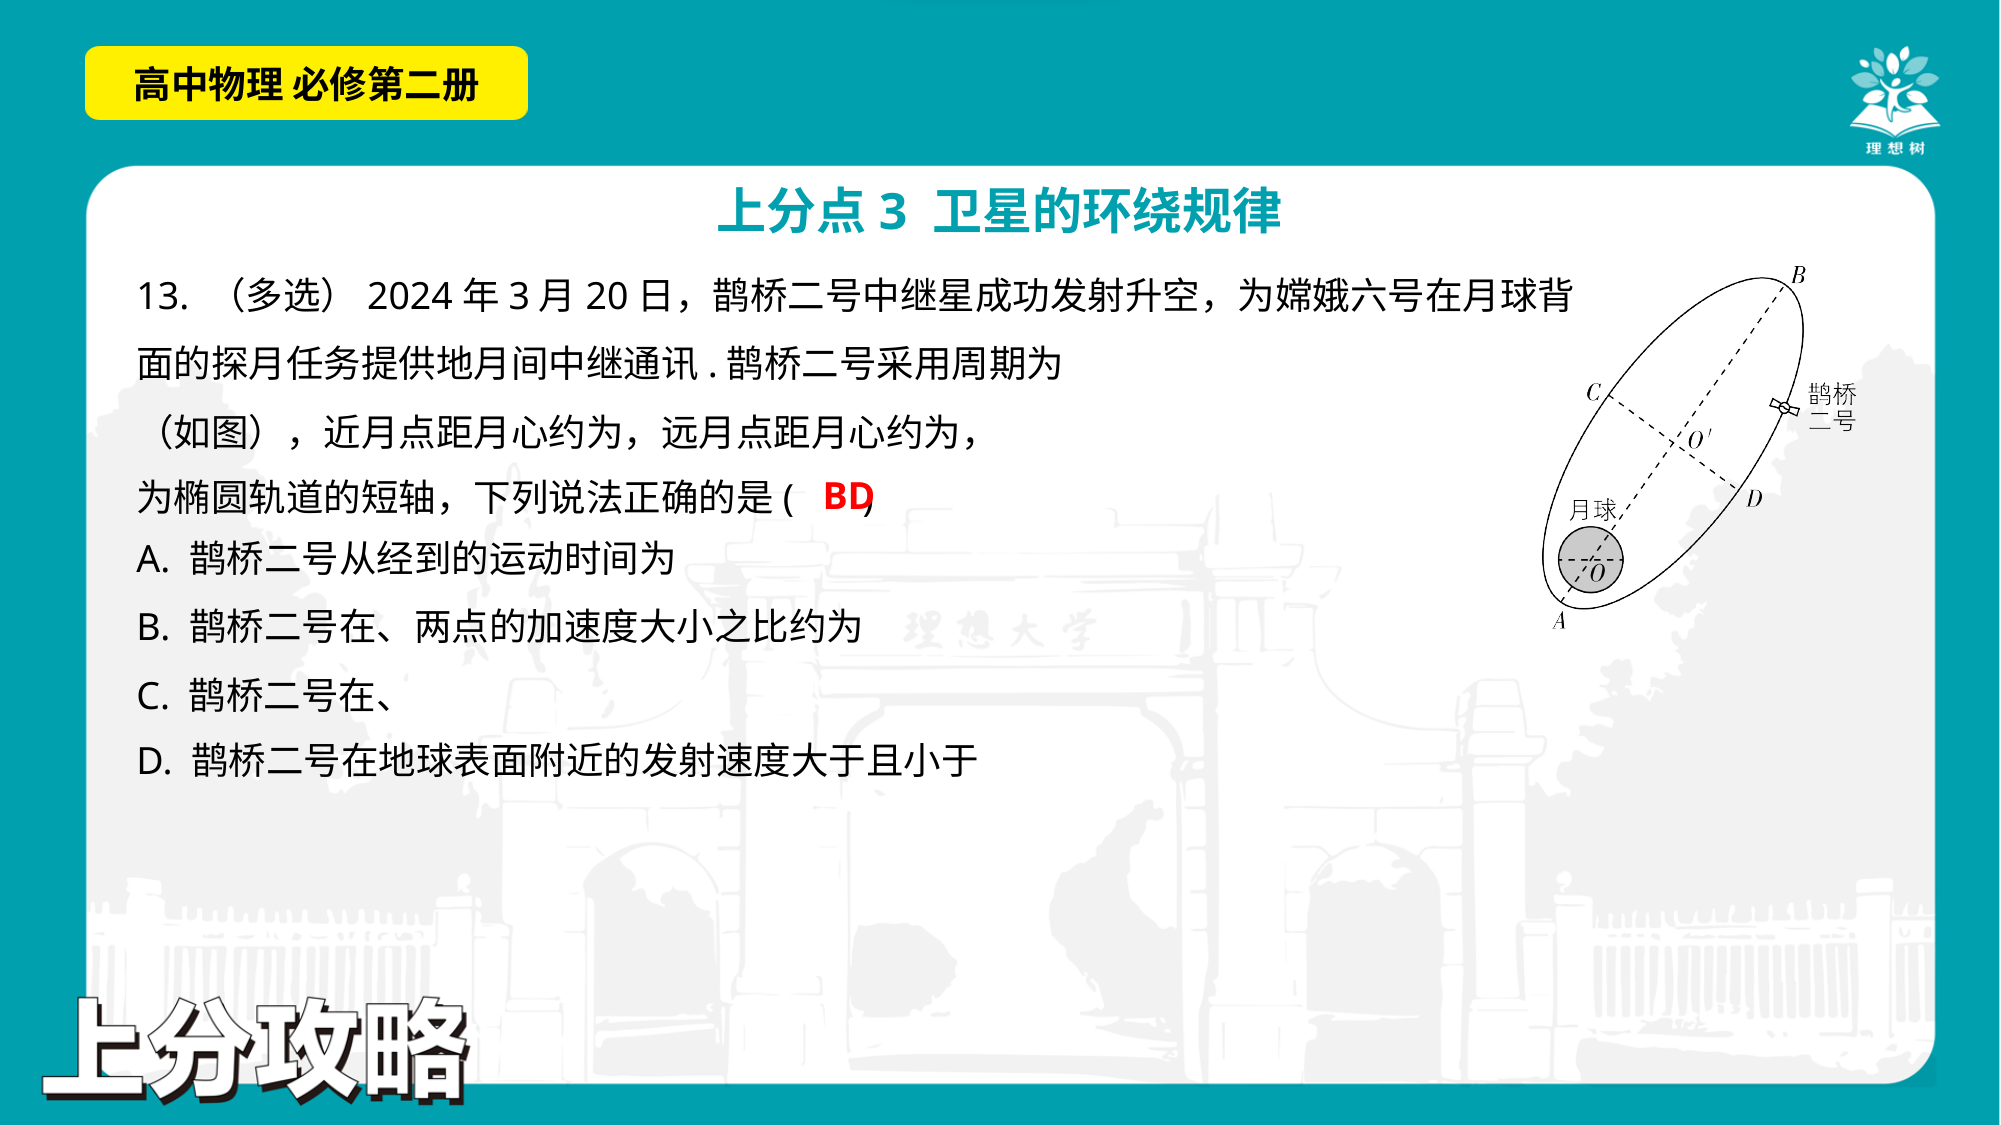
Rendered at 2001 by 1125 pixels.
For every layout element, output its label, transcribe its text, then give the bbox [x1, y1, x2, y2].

text_box BD [808, 452, 890, 511]
picture [0, 0, 2000, 1125]
